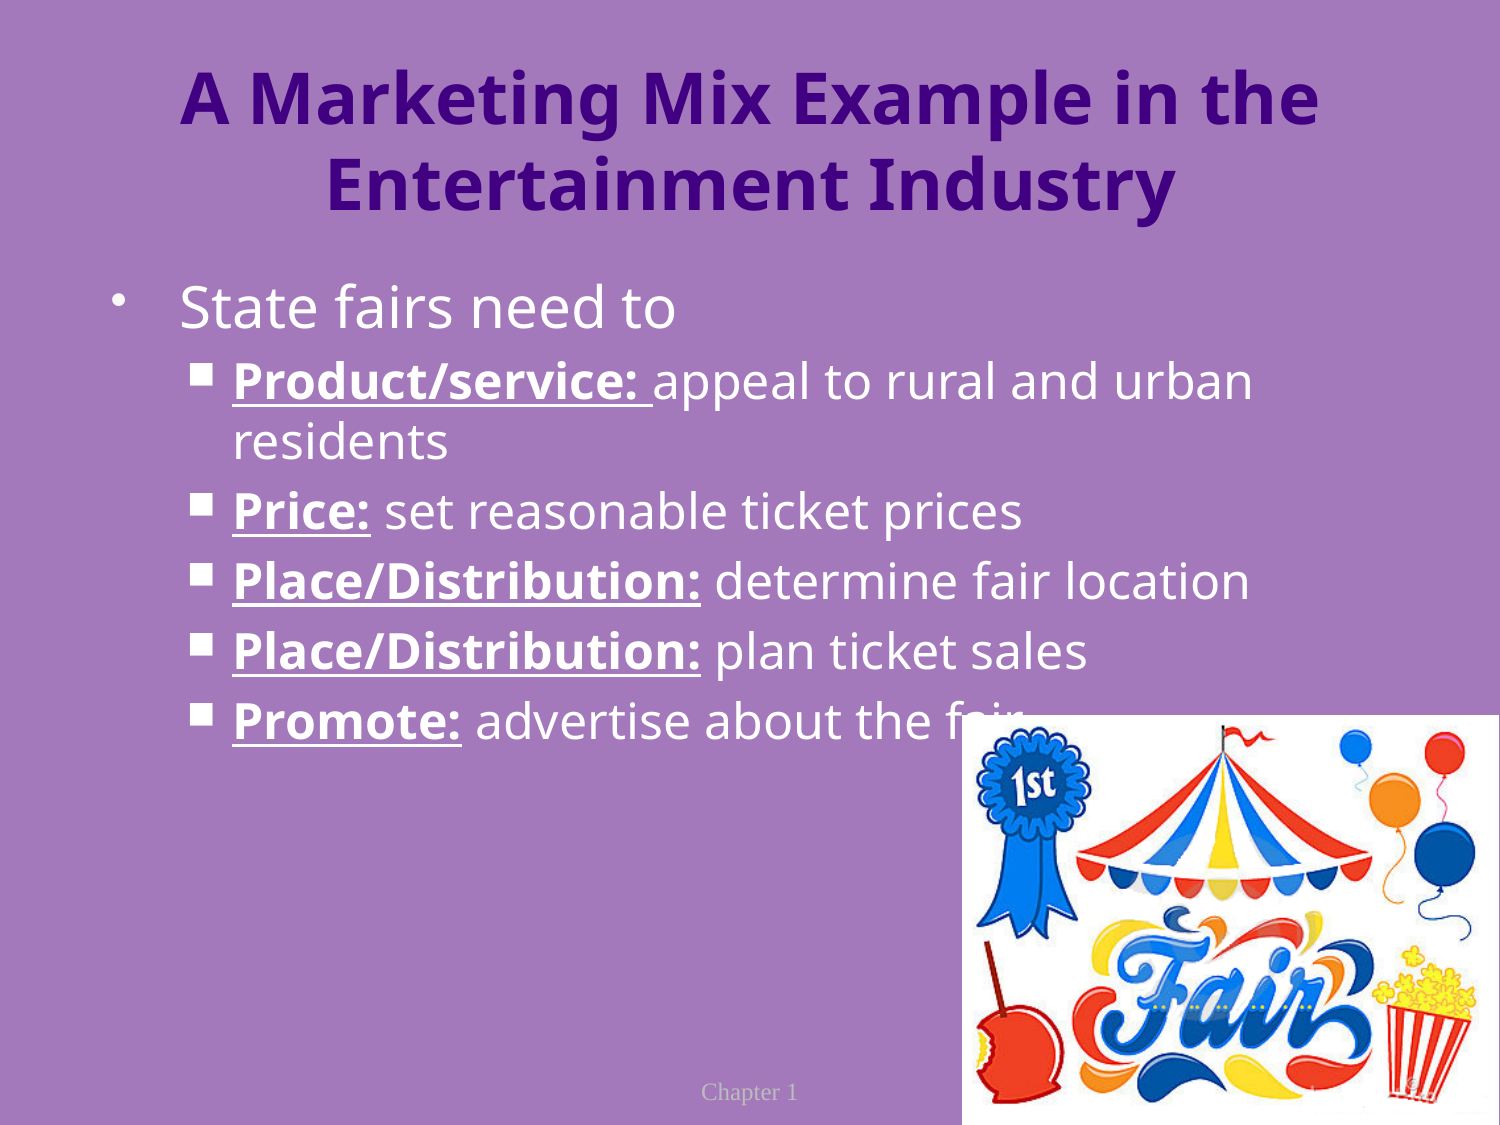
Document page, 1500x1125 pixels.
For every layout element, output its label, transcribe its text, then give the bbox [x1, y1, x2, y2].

picture [962, 715, 1499, 1125]
list State fairs need to Product/service: appeal to rural and urban residents Price: set reasonable ticket prices Place/Distribution: determine fair location Place/Distribution: plan ticket sales Promote: advertise about the fair [75, 262, 1425, 1035]
title A Marketing Mix Example in the Entertainment Industry [75, 45, 1425, 233]
footer Chapter 1 [512, 1052, 962, 1113]
